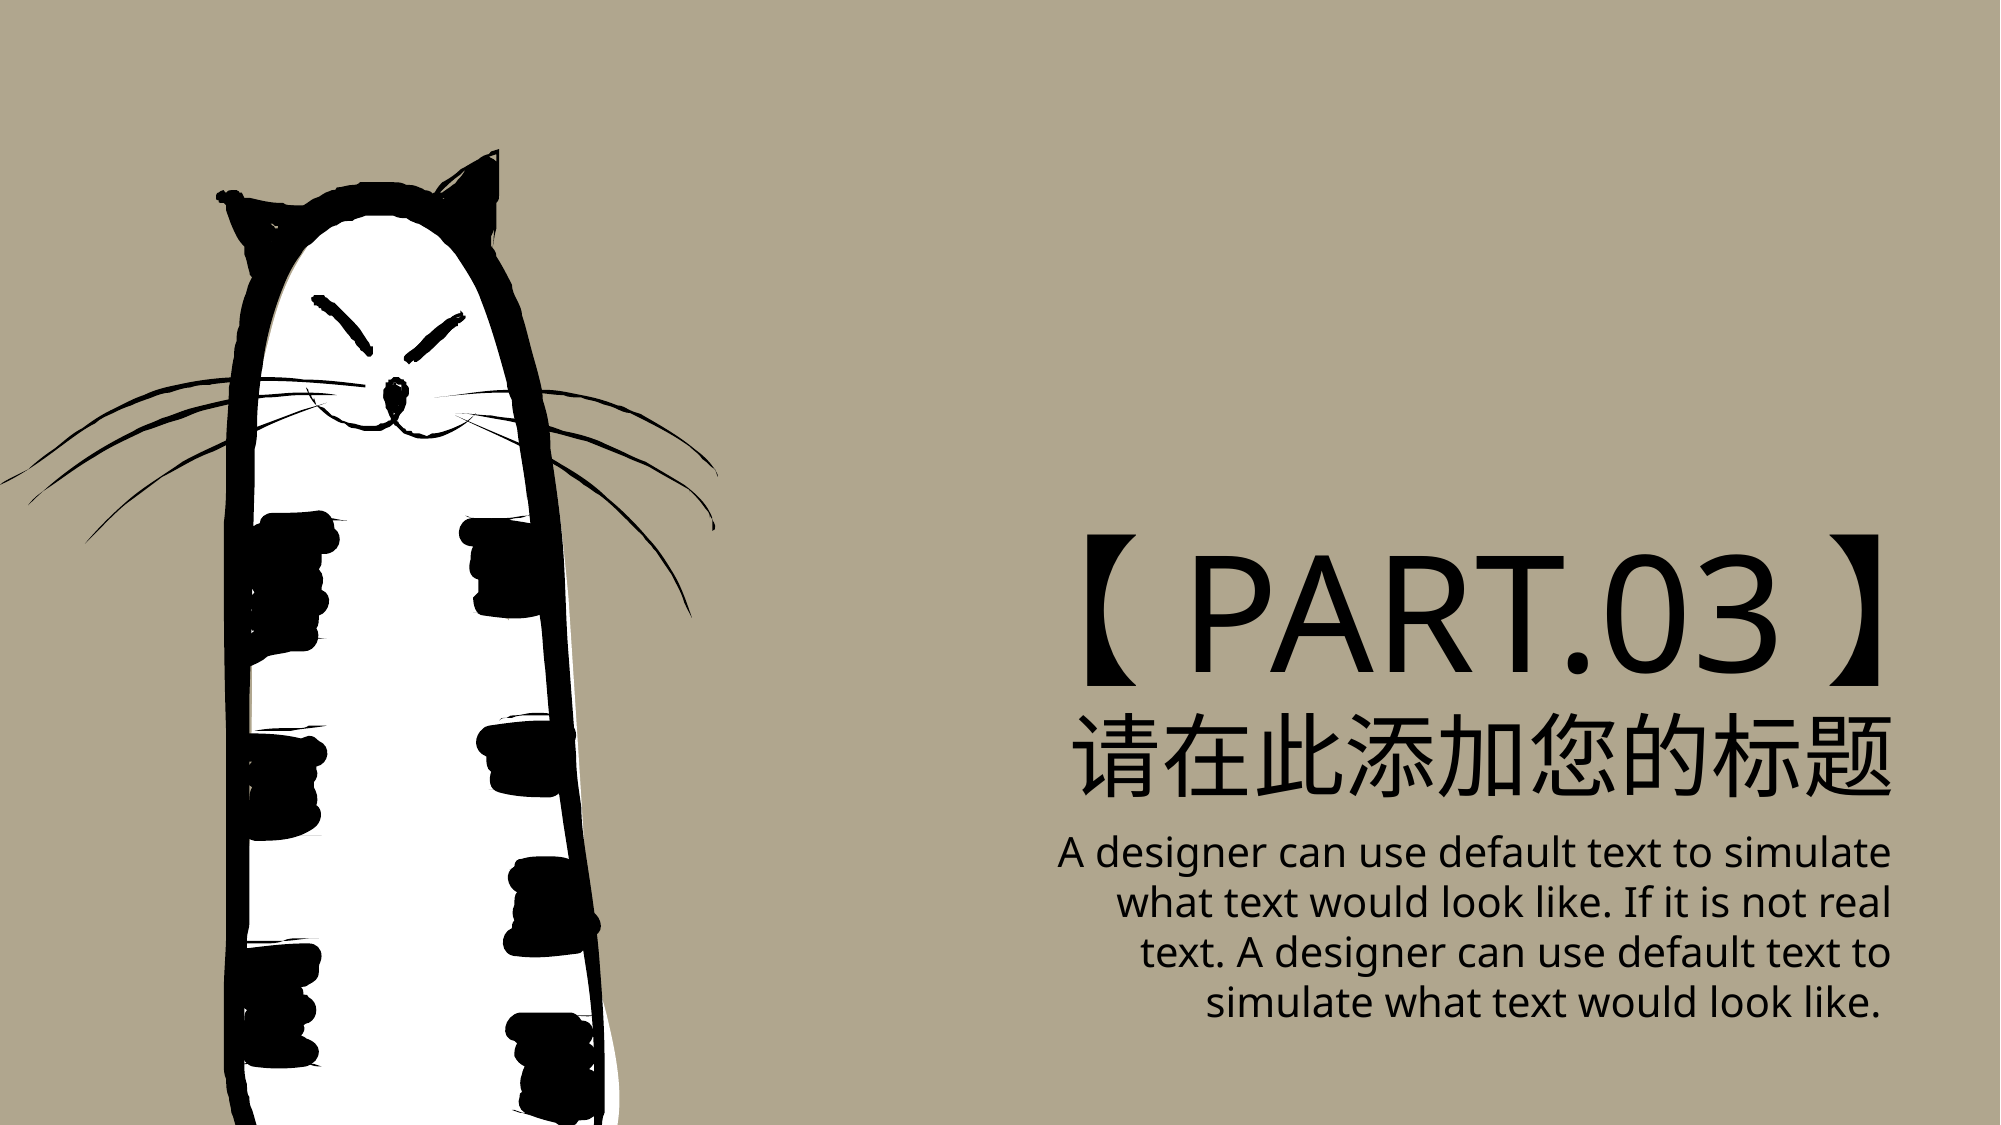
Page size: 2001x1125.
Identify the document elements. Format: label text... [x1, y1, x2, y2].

text_box 请在此添加您的标题 [1054, 691, 1929, 817]
picture [0, 146, 718, 1125]
text_box 【PART.03】 [928, 502, 2000, 713]
text_box A designer can use default text to simulate what text would look like. If it is not real text. A designer can use default text to simulate what text would look like. [1029, 818, 1907, 1033]
